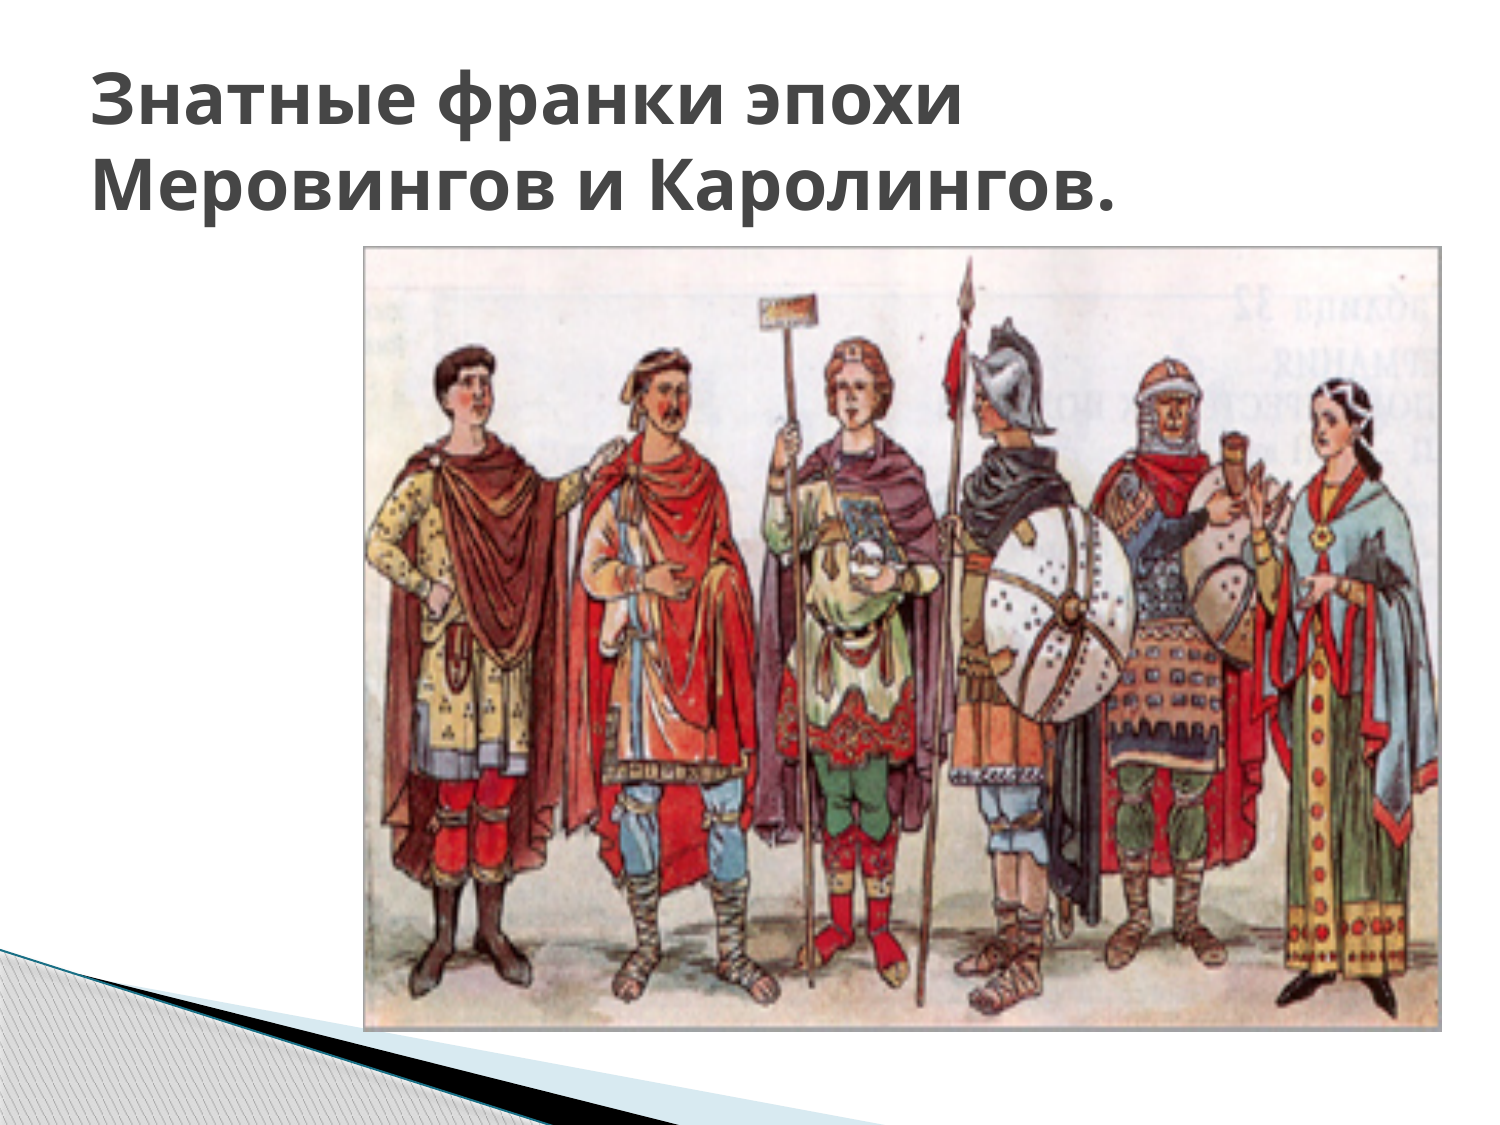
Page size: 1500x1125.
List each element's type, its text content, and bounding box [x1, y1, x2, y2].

picture [362, 245, 1442, 1032]
title Знатные франки эпохи Меровингов и Каролингов. [75, 45, 1425, 233]
